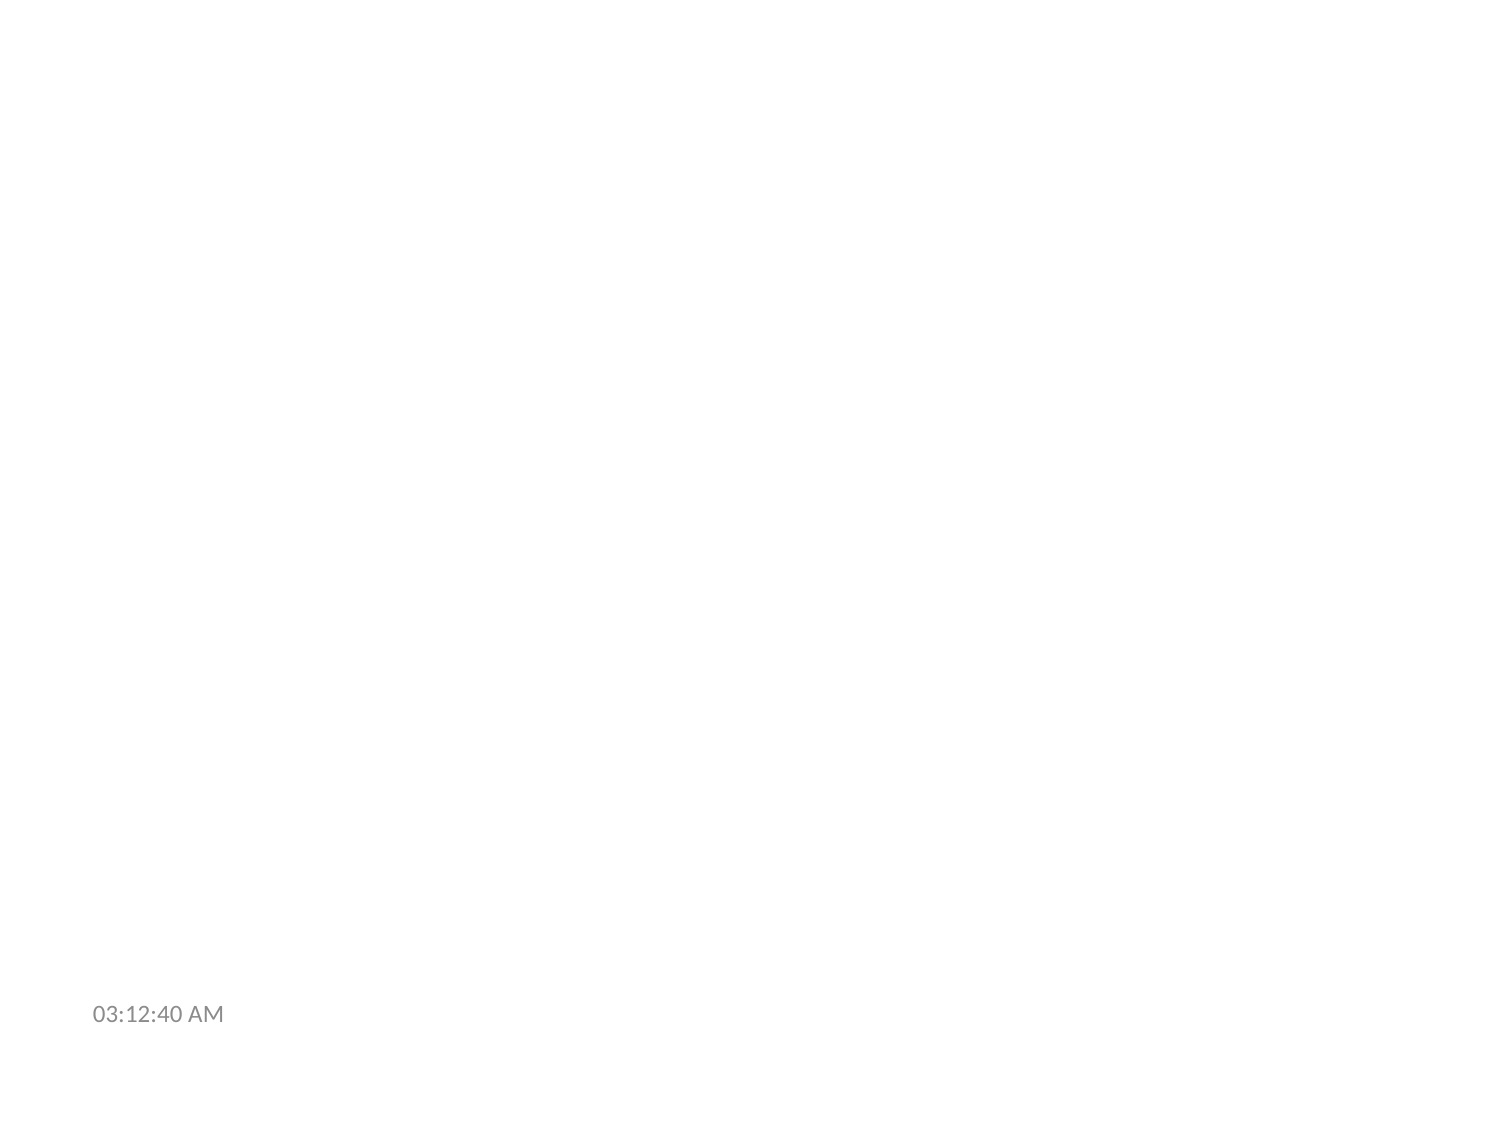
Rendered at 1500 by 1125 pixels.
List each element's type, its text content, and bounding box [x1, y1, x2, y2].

text_box 3:35:09 PM [77, 982, 428, 1043]
